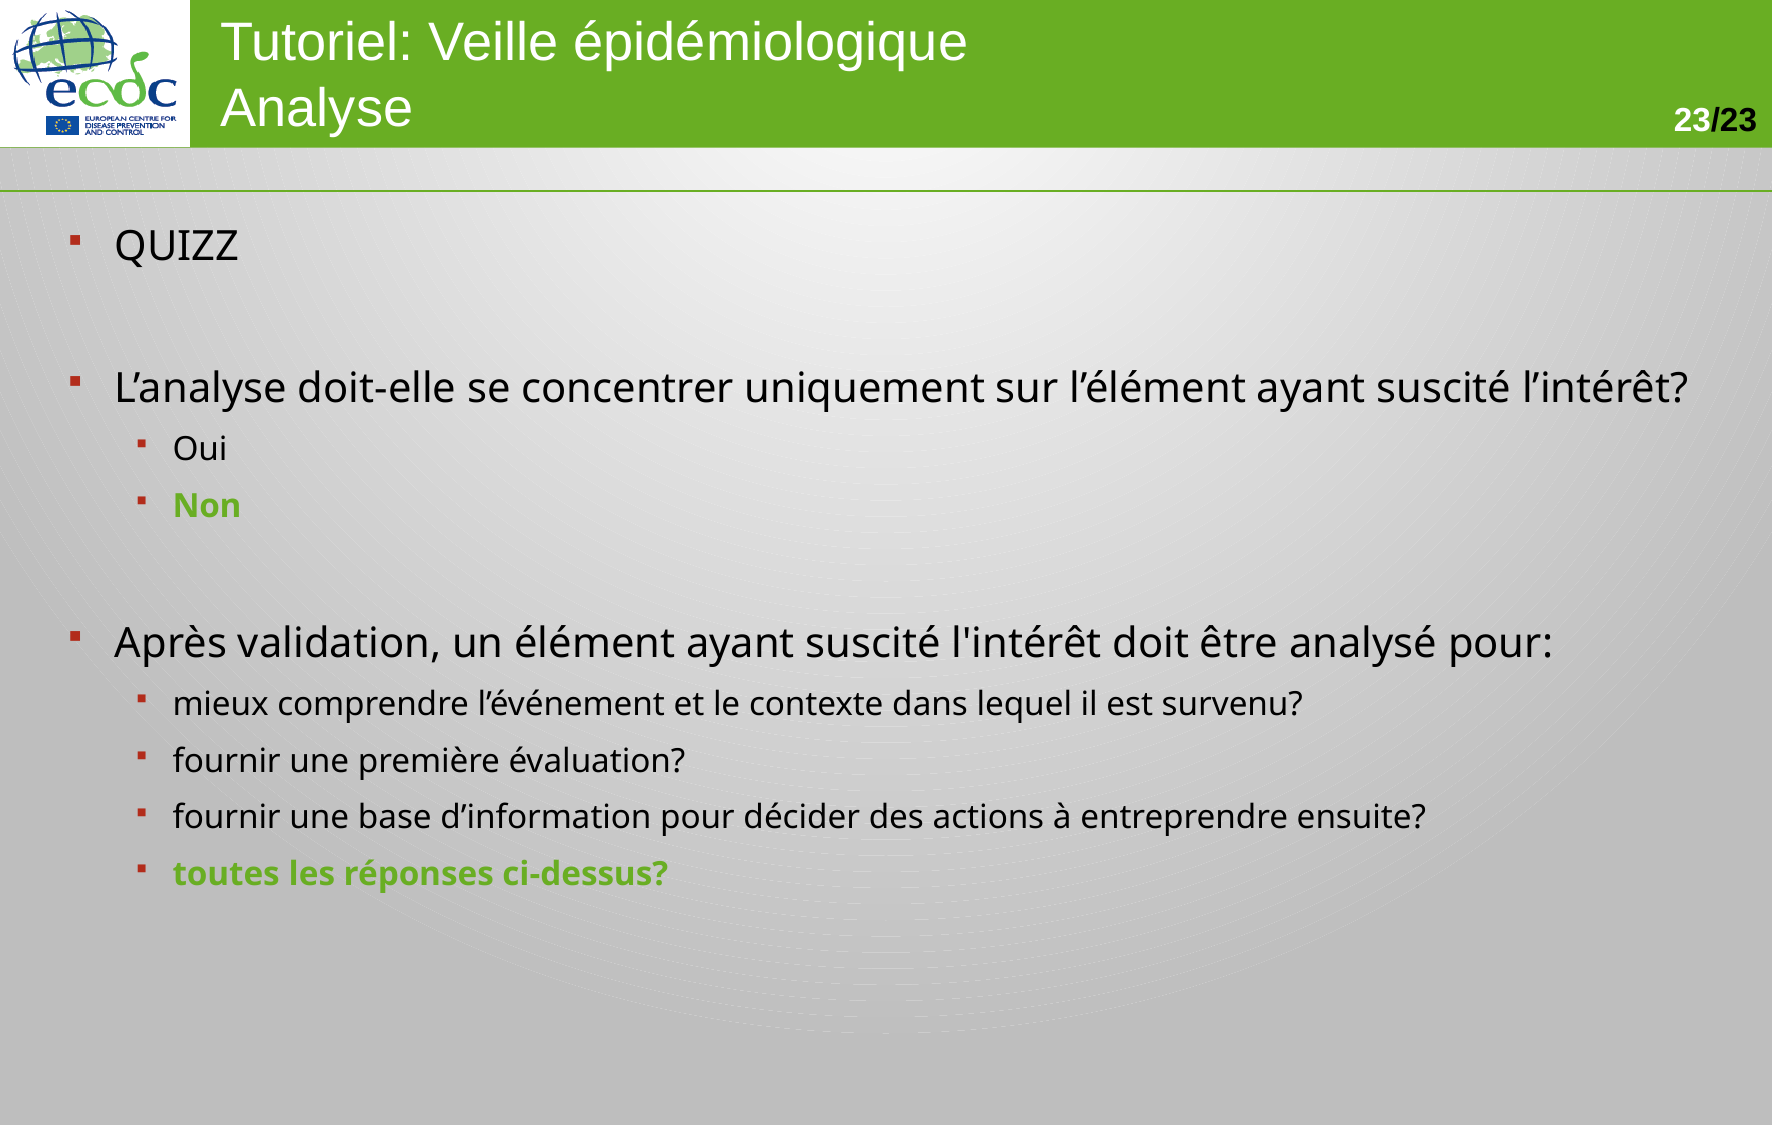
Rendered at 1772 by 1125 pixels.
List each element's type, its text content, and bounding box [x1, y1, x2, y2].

list QUIZZ L’analyse doit-elle se concentrer uniquement sur l’élément ayant suscité l’intérêt? Oui Non Après validation, un élément ayant suscité l'intérêt doit être analysé pour: mieux comprendre l’événement et le contexte dans lequel il est survenu? fournir une première évaluation? fournir une base d’information pour décider des actions à entreprendre ensuite? toutes les réponses ci-dessus? [53, 212, 1714, 973]
picture [0, 0, 190, 147]
